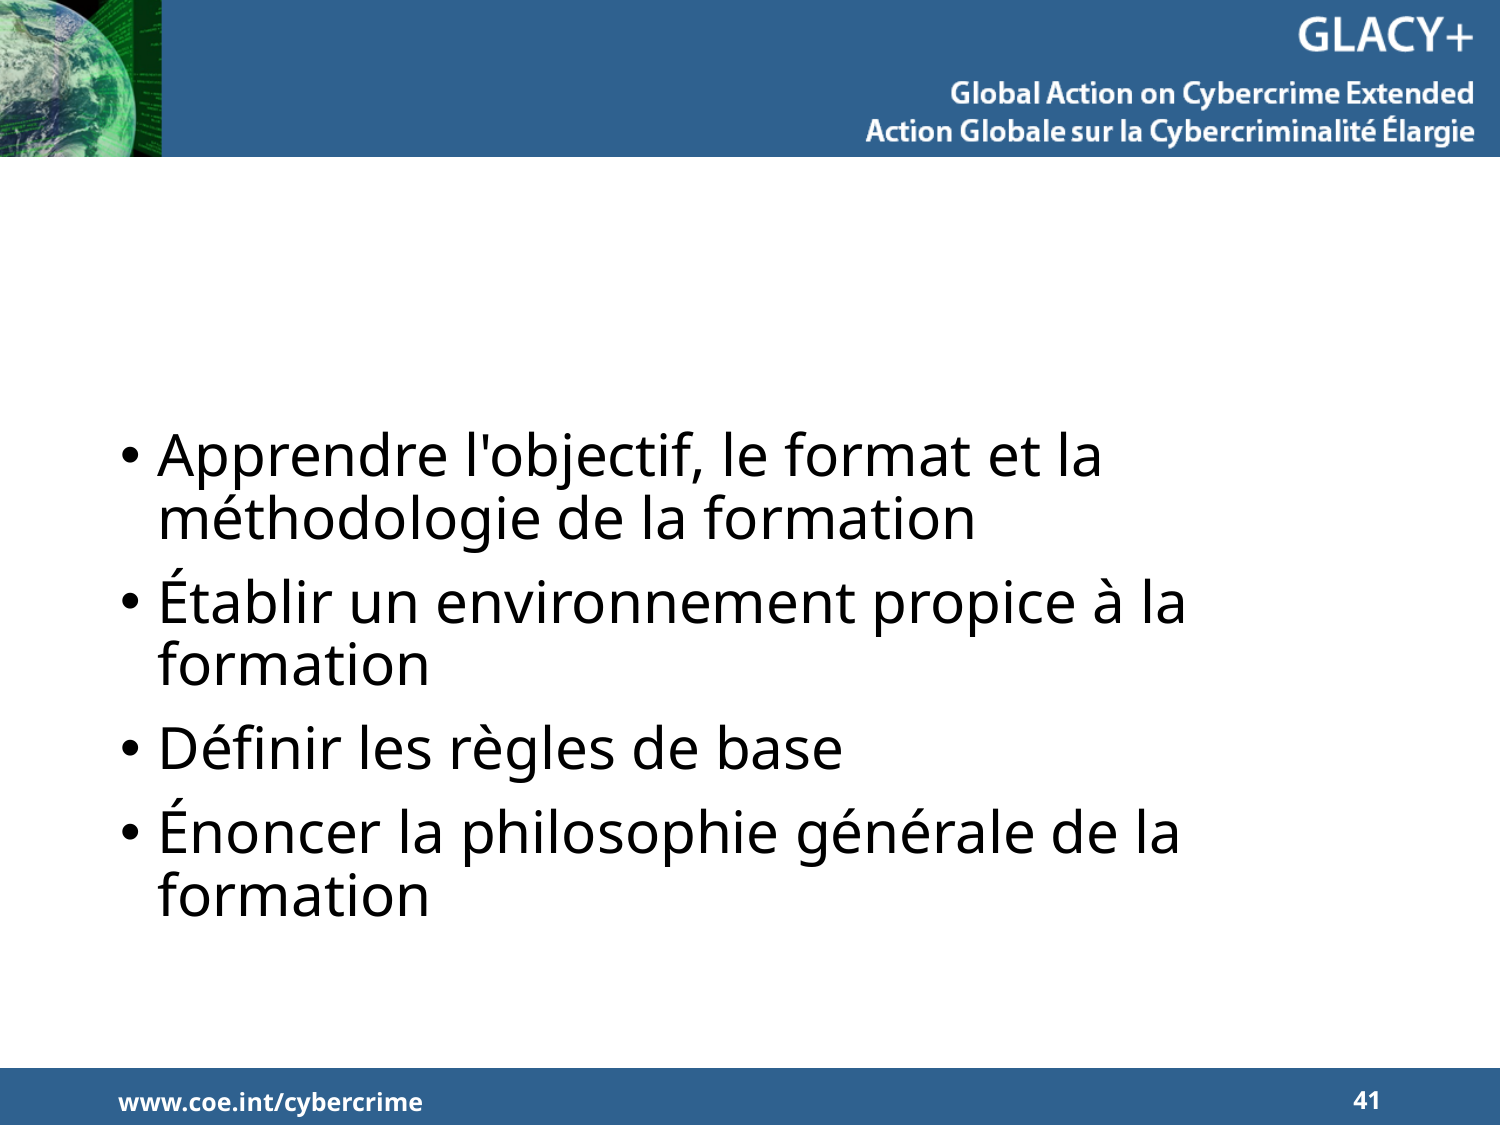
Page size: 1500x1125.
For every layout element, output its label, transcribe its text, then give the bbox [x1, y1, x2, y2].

slide_number www.coe.int/cybercrime [103, 1071, 491, 1125]
picture [0, 0, 1500, 157]
list Apprendre l'objectif, le format et la méthodologie de la formation Établir un environnement propice à la formation Définir les règles de base Énoncer la philosophie générale de la formation [105, 418, 1399, 1072]
slide_number 41 [1059, 1071, 1397, 1125]
